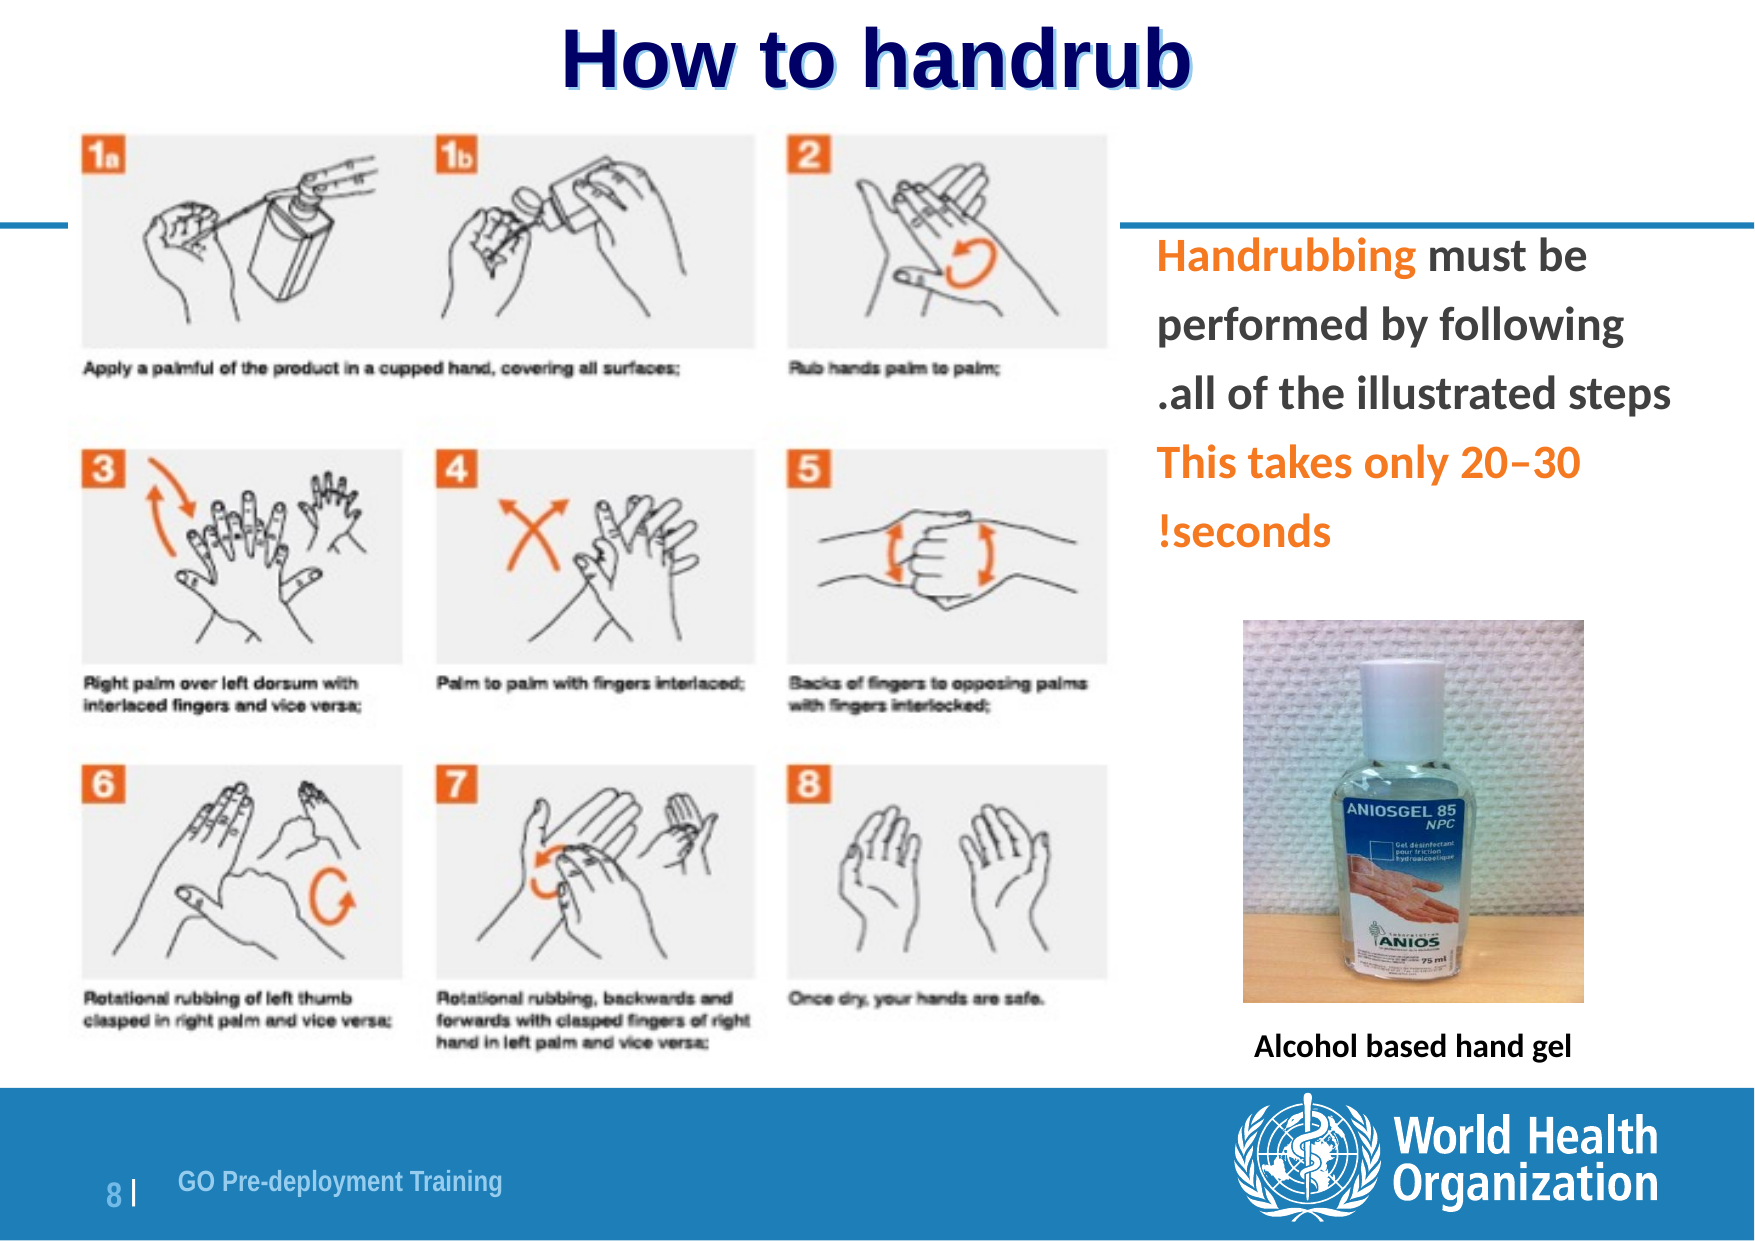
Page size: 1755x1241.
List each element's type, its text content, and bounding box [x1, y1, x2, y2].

title How to handrub [79, 8, 1675, 100]
picture [68, 124, 1120, 1064]
text_box Handrubbing must be performed by following all of the illustrated steps. This takes only 20–30 seconds! [1139, 203, 1692, 566]
text_box Alcohol based hand gel [1236, 1015, 1591, 1073]
picture [1243, 620, 1585, 1003]
